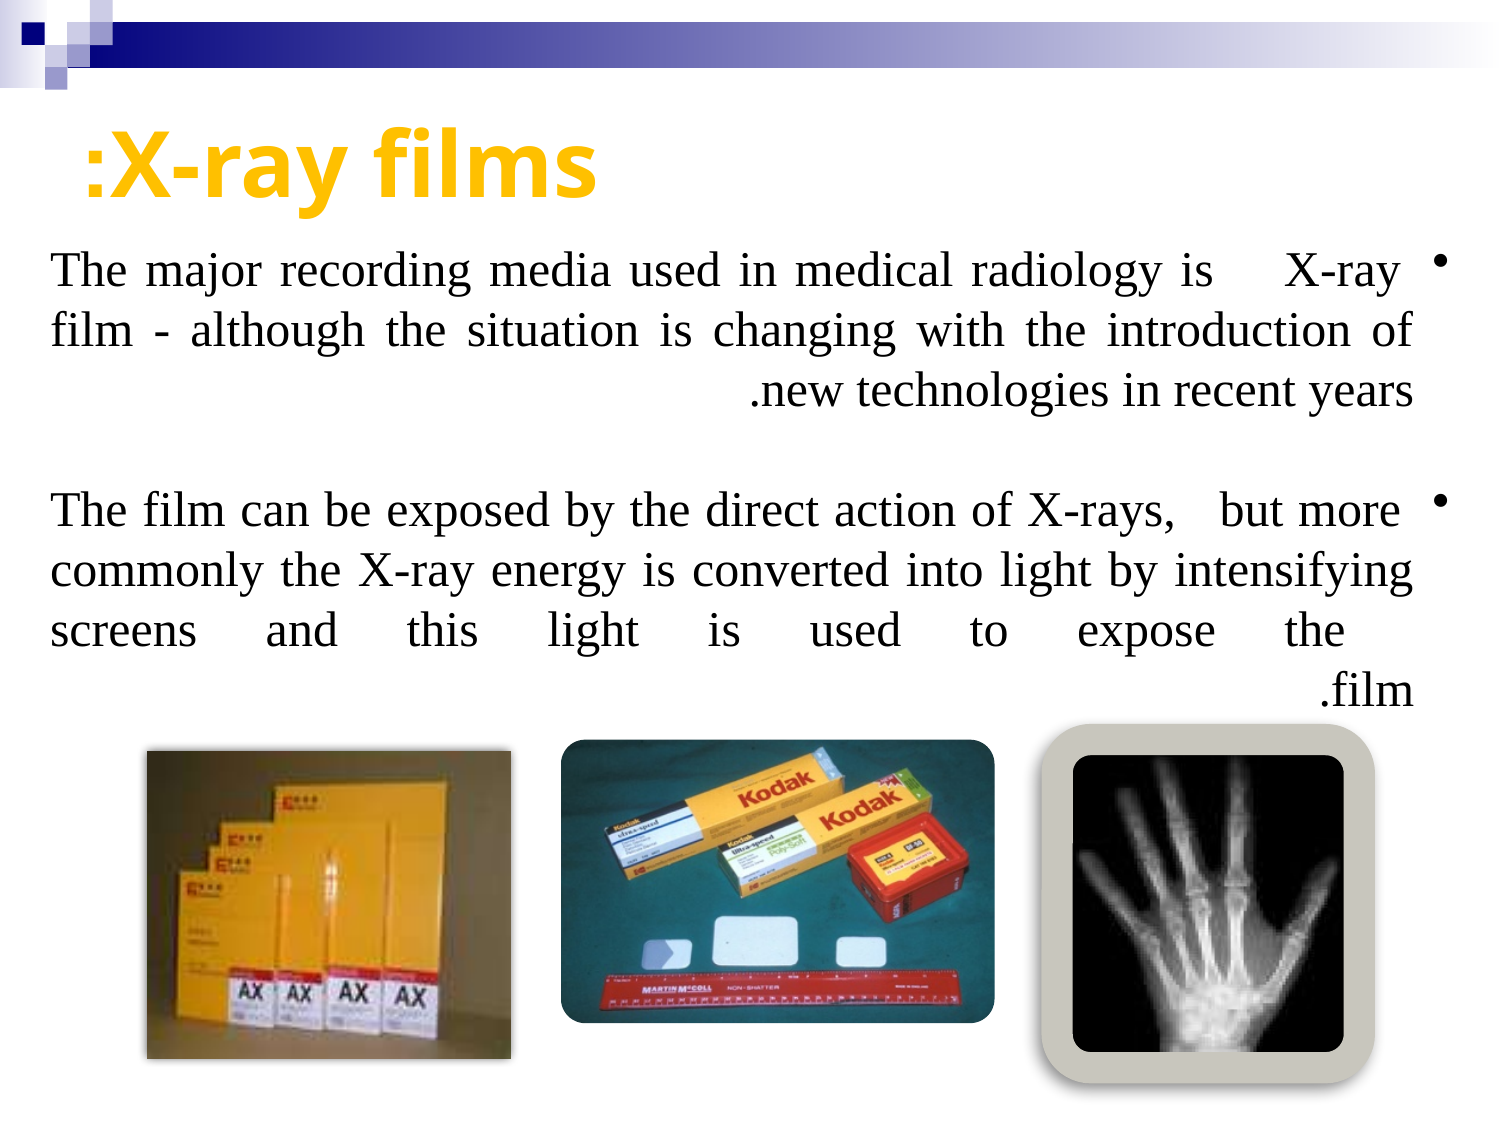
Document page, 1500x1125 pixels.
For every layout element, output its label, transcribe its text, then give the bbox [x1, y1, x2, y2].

picture [560, 739, 995, 1024]
picture [1056, 739, 1360, 1068]
text_box X-ray films: [5, 78, 674, 244]
picture [147, 751, 512, 1059]
text_box The major recording media used in medical radiology is X-ray film - although the situation is changing with the introduction of new technologies in recent years. The film can be exposed by the direct action of X-rays, but more commonly the X-ray energy is converted into light by intensifying screens and this light is used to expose the film. [35, 169, 1465, 784]
